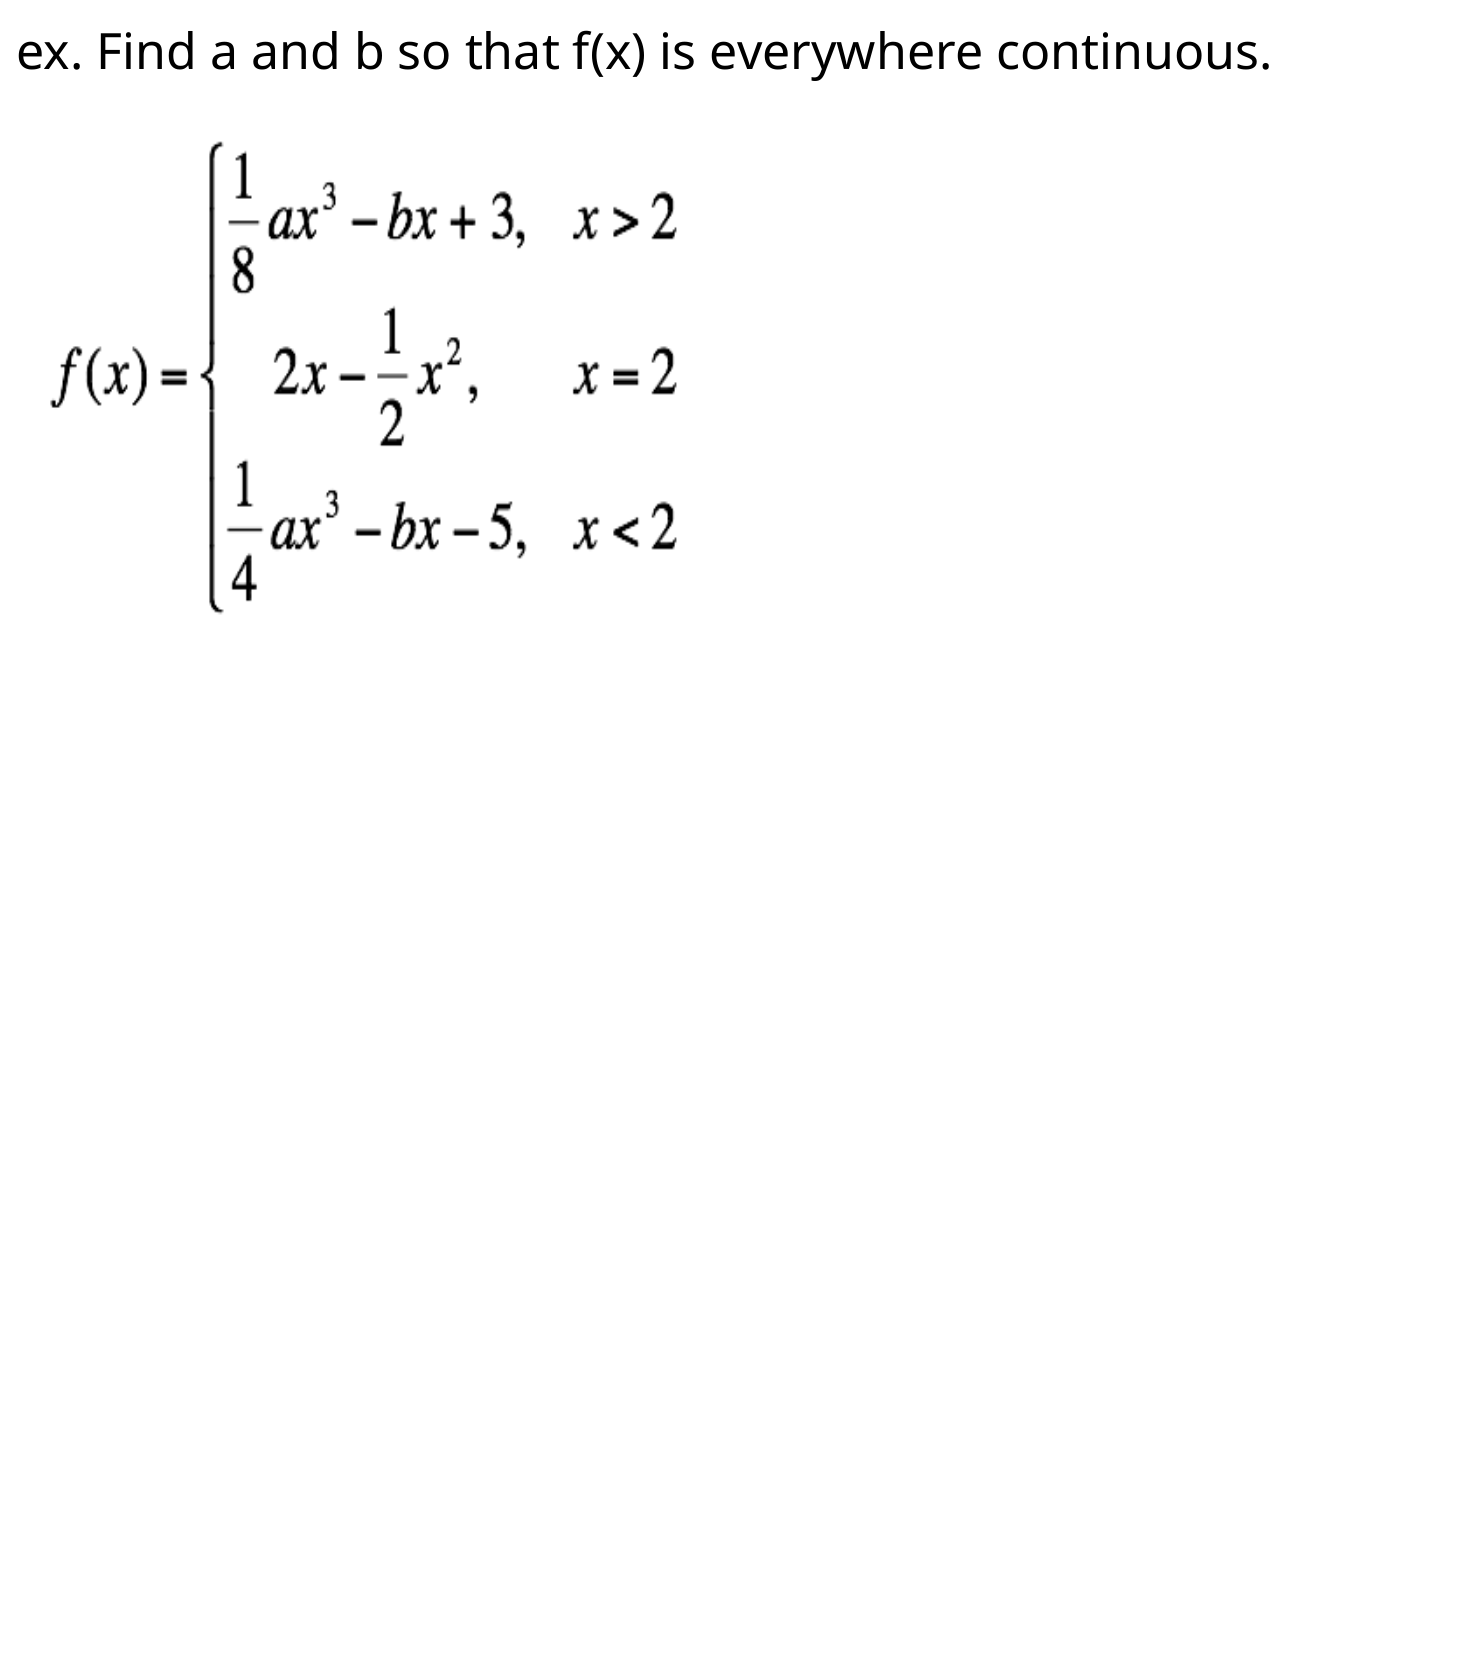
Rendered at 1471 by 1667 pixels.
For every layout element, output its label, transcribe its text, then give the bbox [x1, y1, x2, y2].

text_box ex. Find a and b so that f(x) is everywhere continuous. [1, 11, 1374, 87]
picture [41, 136, 683, 617]
